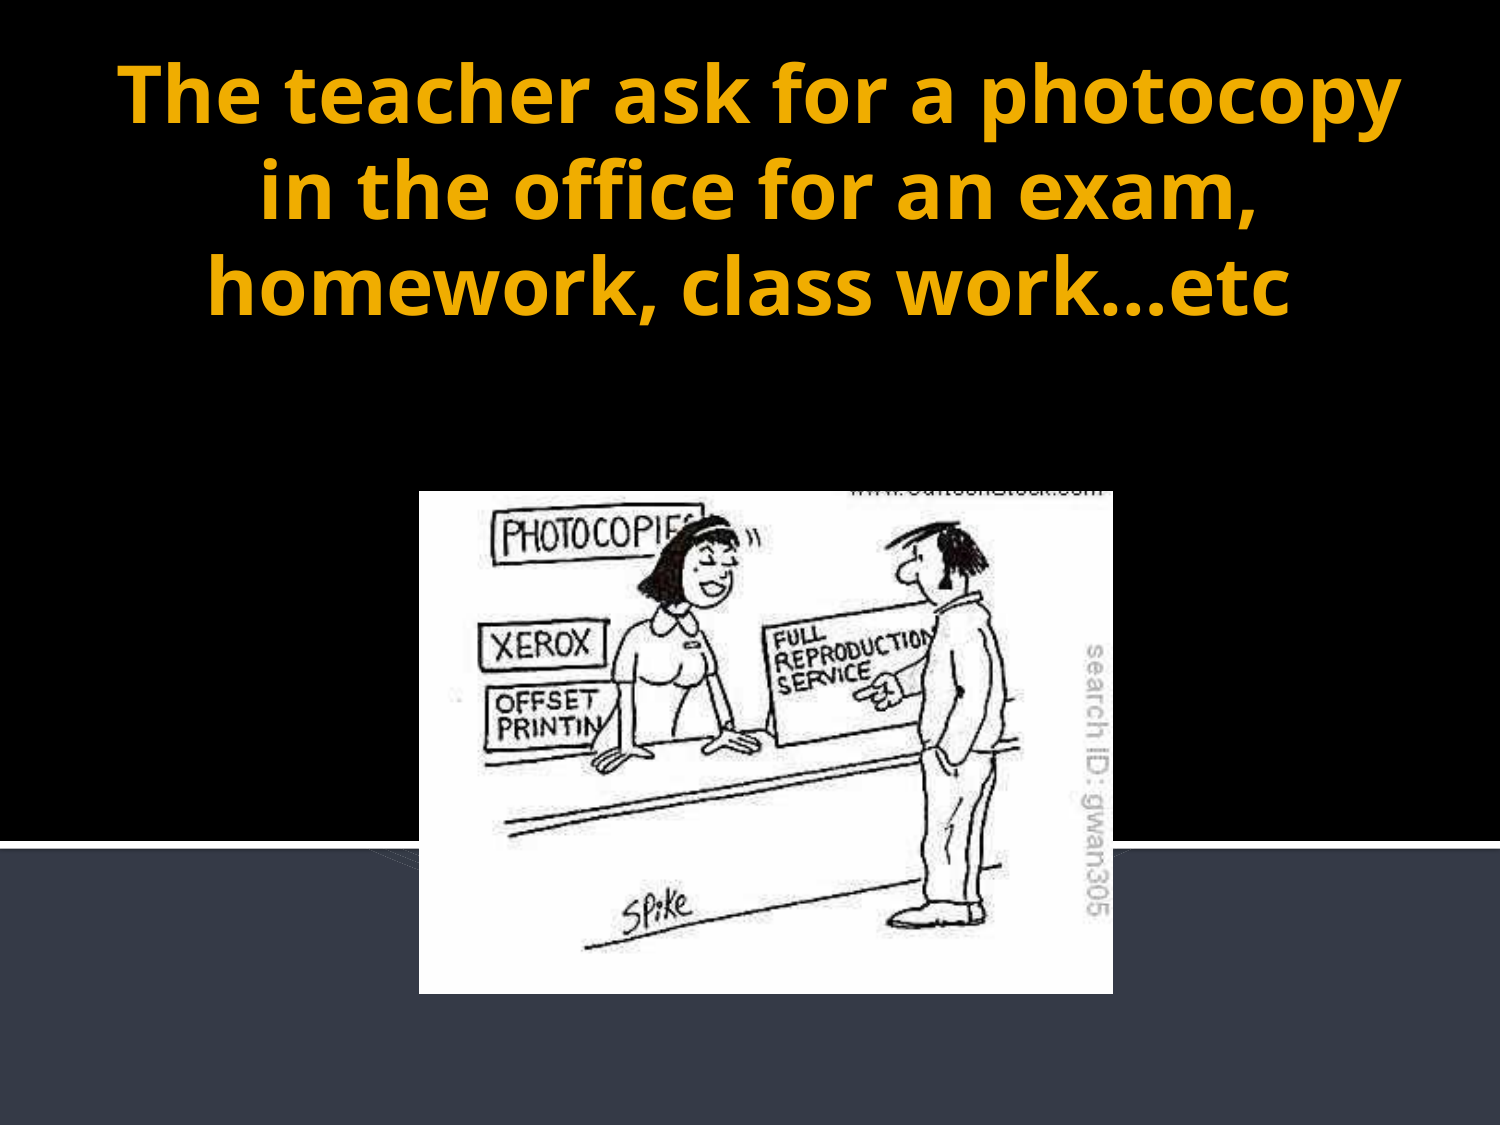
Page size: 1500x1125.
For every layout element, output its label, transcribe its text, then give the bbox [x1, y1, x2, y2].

title The teacher ask for a photocopy in the office for an exam, homework, class work…etc [76, 42, 1436, 339]
picture [419, 491, 1117, 994]
